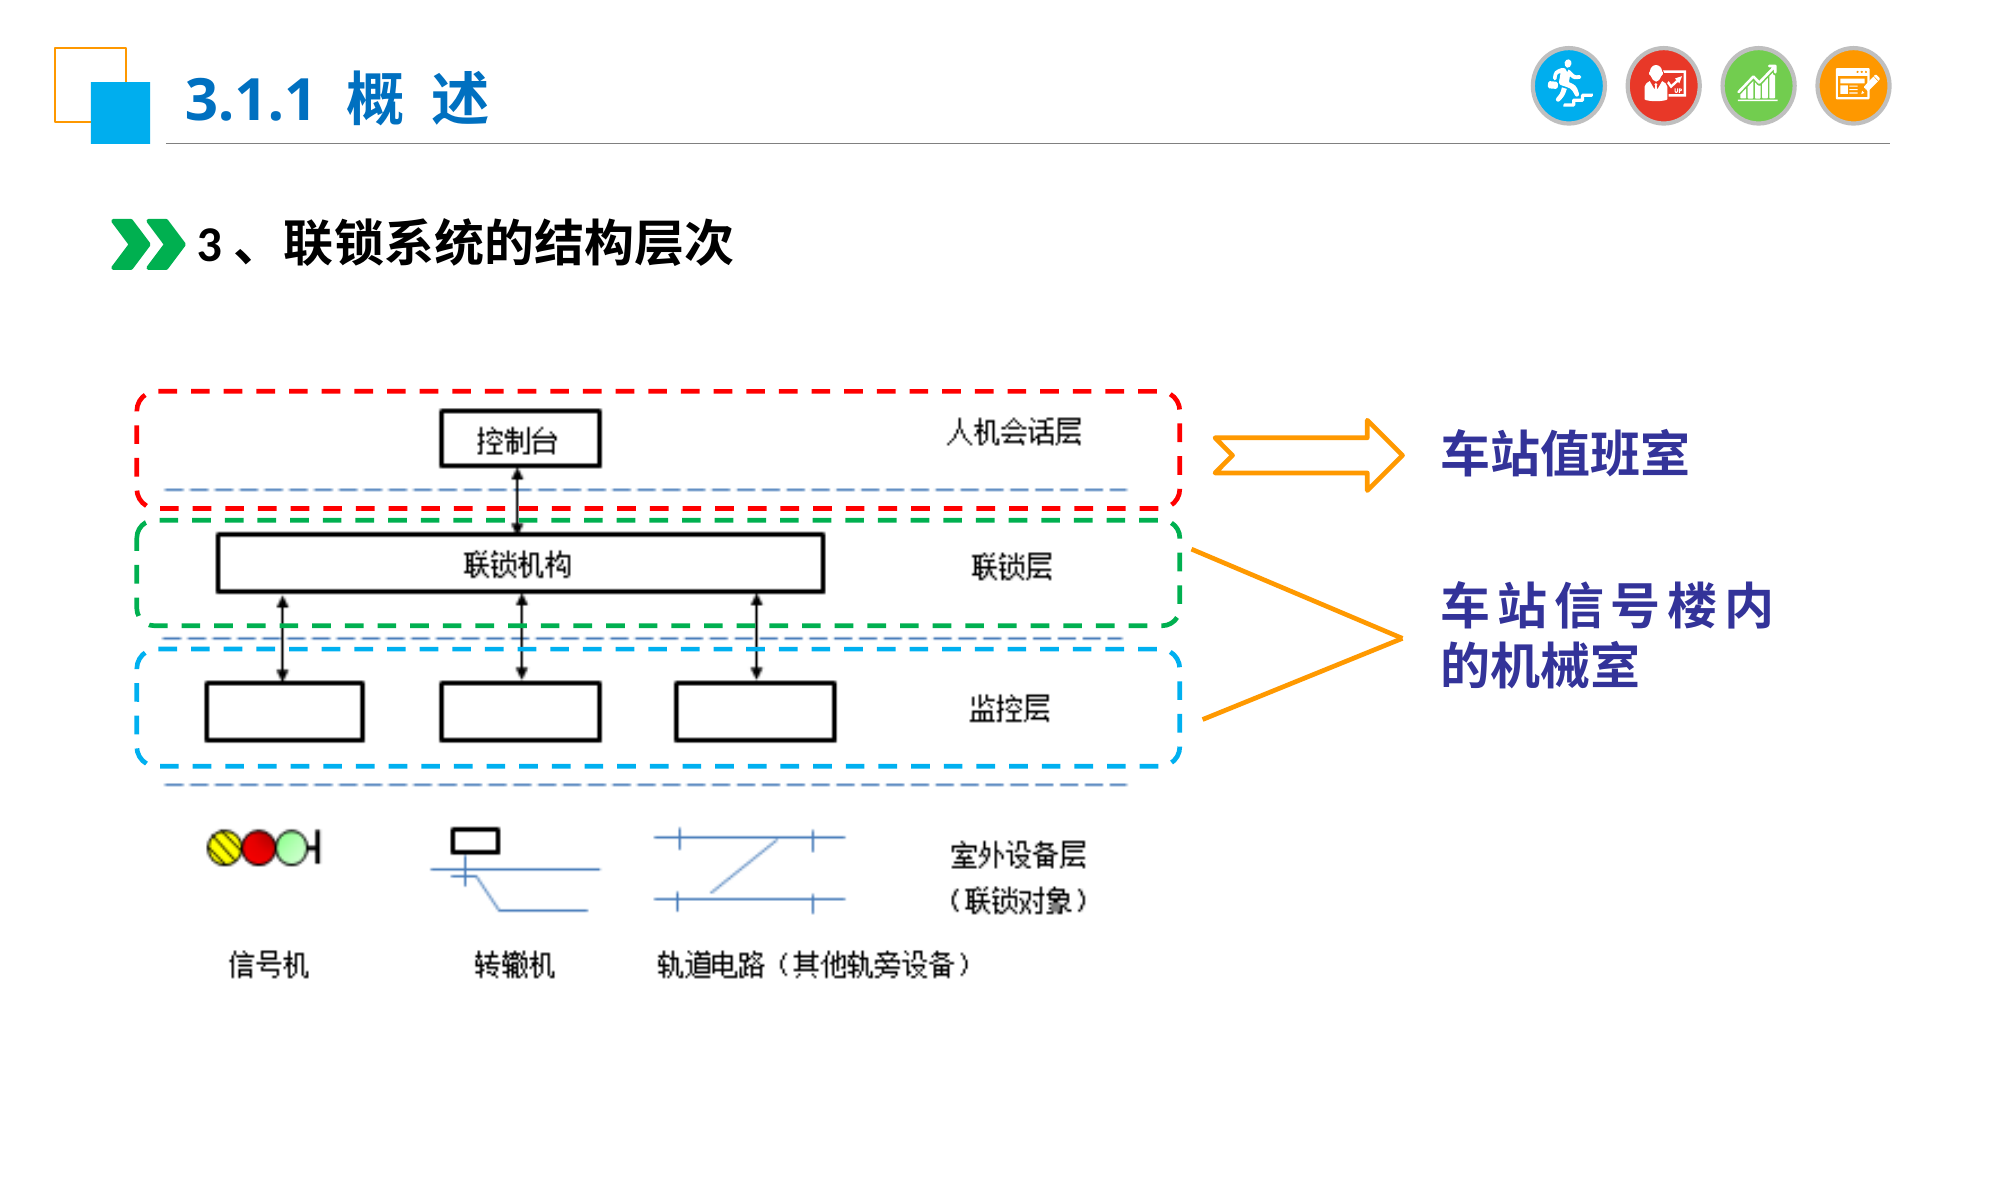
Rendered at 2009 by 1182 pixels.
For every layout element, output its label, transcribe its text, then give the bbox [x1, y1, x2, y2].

text_box 车站信号楼内的机械室 [1425, 567, 1790, 702]
text_box 3.1.1 概 述 [164, 51, 511, 142]
text_box [134, 389, 160, 511]
text_box 车站值班室 [1425, 414, 1719, 490]
text_box [1131, 389, 1182, 511]
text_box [113, 203, 748, 280]
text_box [1191, 548, 1403, 720]
text_box [1138, 647, 1182, 769]
text_box [134, 649, 154, 769]
text_box [1213, 418, 1405, 493]
picture [159, 391, 1134, 998]
text_box [134, 520, 154, 628]
text_box [1138, 518, 1182, 628]
